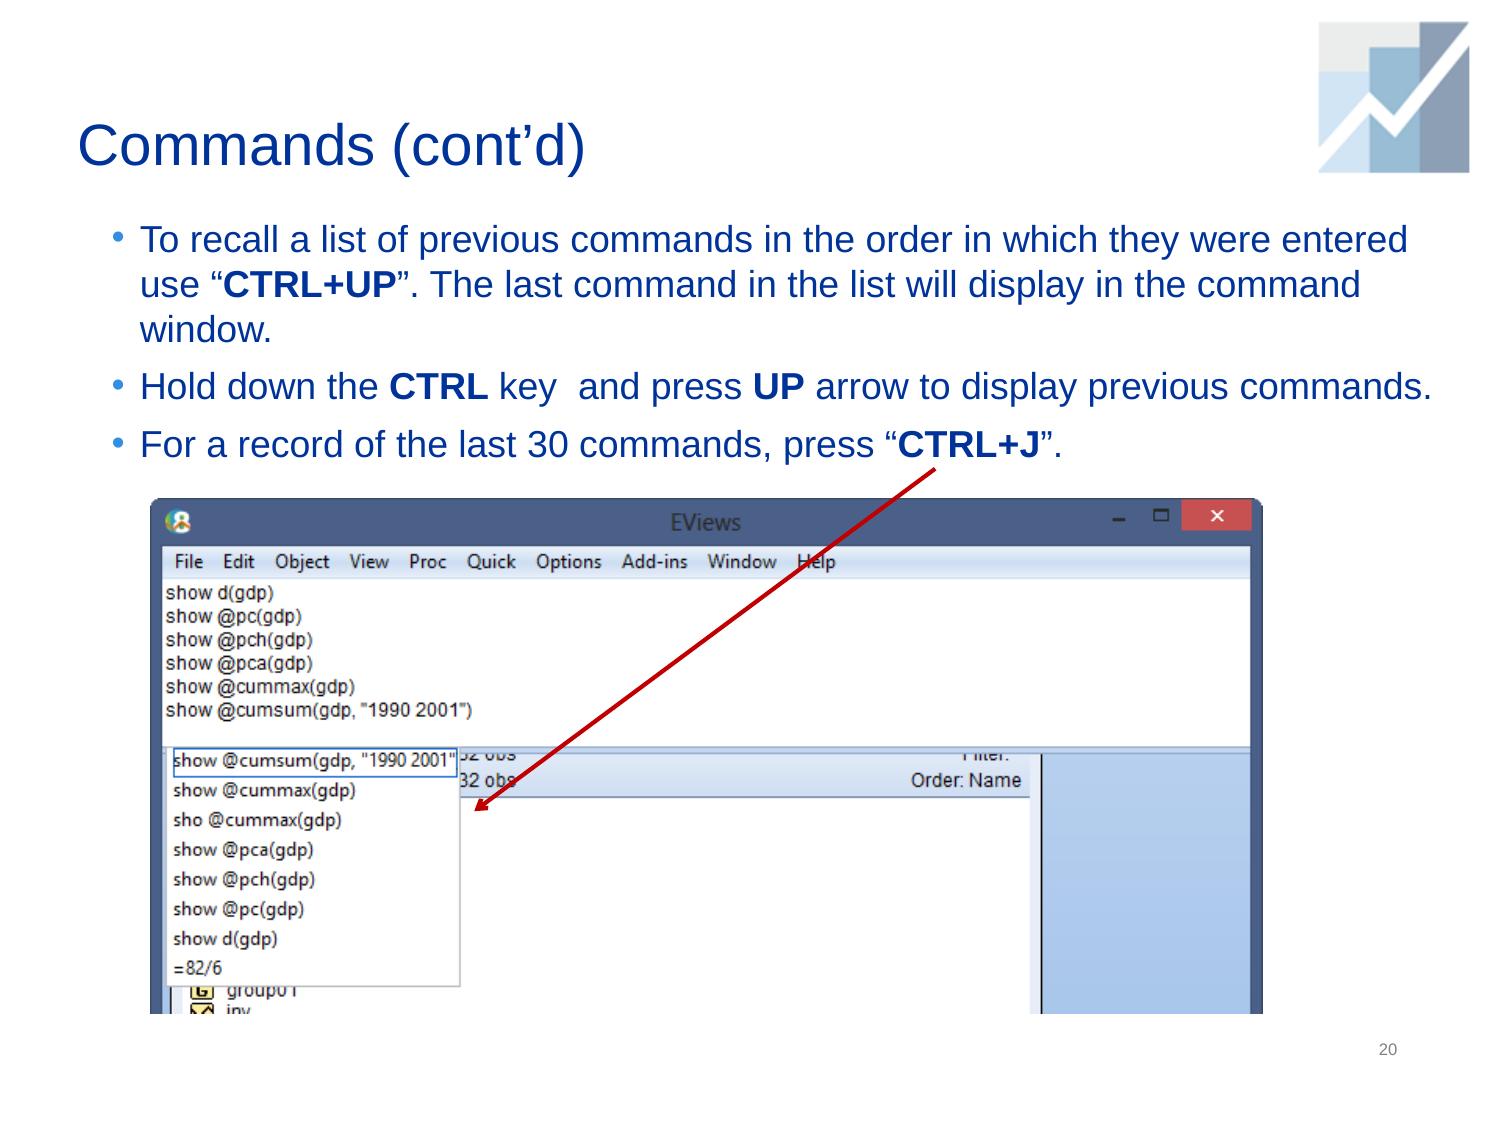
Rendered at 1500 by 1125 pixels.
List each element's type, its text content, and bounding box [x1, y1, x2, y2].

title Commands (cont’d) [62, 0, 1297, 185]
picture [149, 498, 1263, 1015]
picture [1300, 11, 1479, 181]
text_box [473, 468, 936, 812]
list To recall a list of previous commands in the order in which they were entered use “CTRL+UP”. The last command in the list will display in the command window. Hold down the CTRL key and press UP arrow to display previous commands. For a record of the last 30 commands, press “CTRL+J”. [96, 207, 1455, 499]
slide_number 20 [1262, 1015, 1413, 1067]
